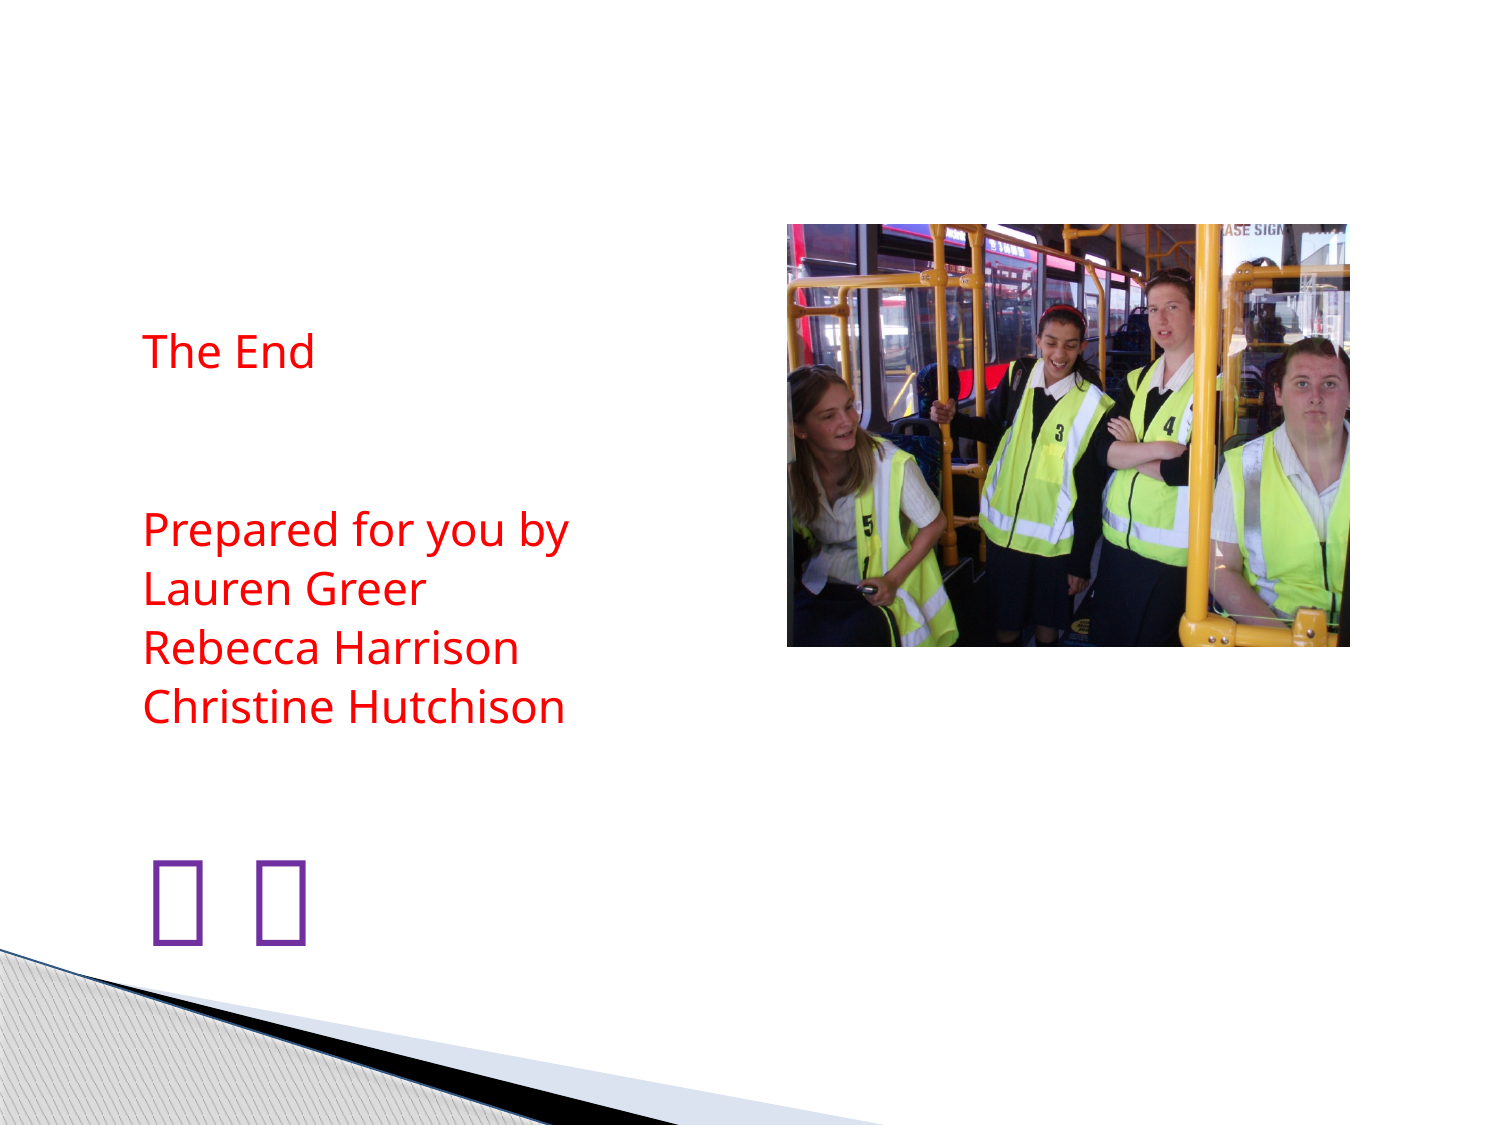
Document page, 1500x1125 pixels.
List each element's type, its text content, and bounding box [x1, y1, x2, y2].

picture [787, 224, 1351, 648]
list The End Prepared for you by Lauren Greer Rebecca Harrison Christine Hutchison   [75, 243, 1425, 986]
